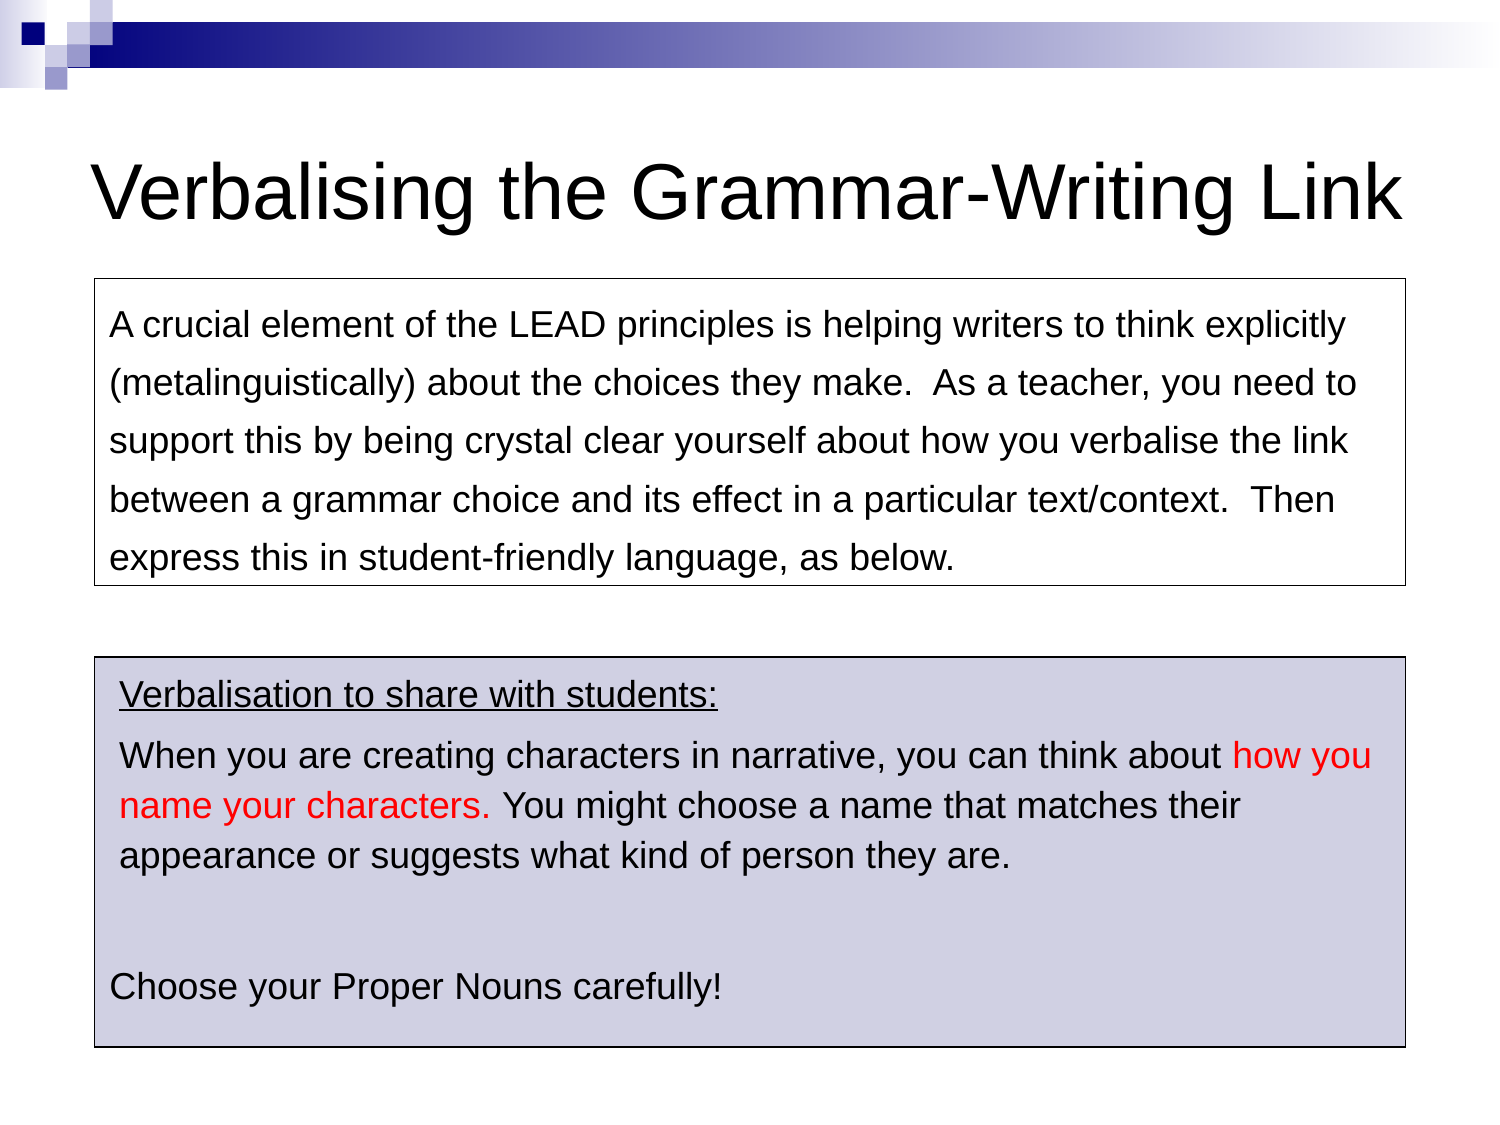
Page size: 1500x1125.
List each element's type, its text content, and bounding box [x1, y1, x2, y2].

list Verbalisation to share with students: When you are creating characters in narrative, you can think about how you name your characters. You might choose a name that matches their appearance or suggests what kind of person they are. Choose your Proper Nouns carefully! [94, 656, 1406, 1048]
text_box A crucial element of the LEAD principles is helping writers to think explicitly (metalinguistically) about the choices they make. As a teacher, you need to support this by being crystal clear yourself about how you verbalise the link between a grammar choice and its effect in a particular text/context. Then express this in student-friendly language, as below. [94, 278, 1406, 586]
title Verbalising the Grammar-Writing Link [74, 74, 1483, 301]
